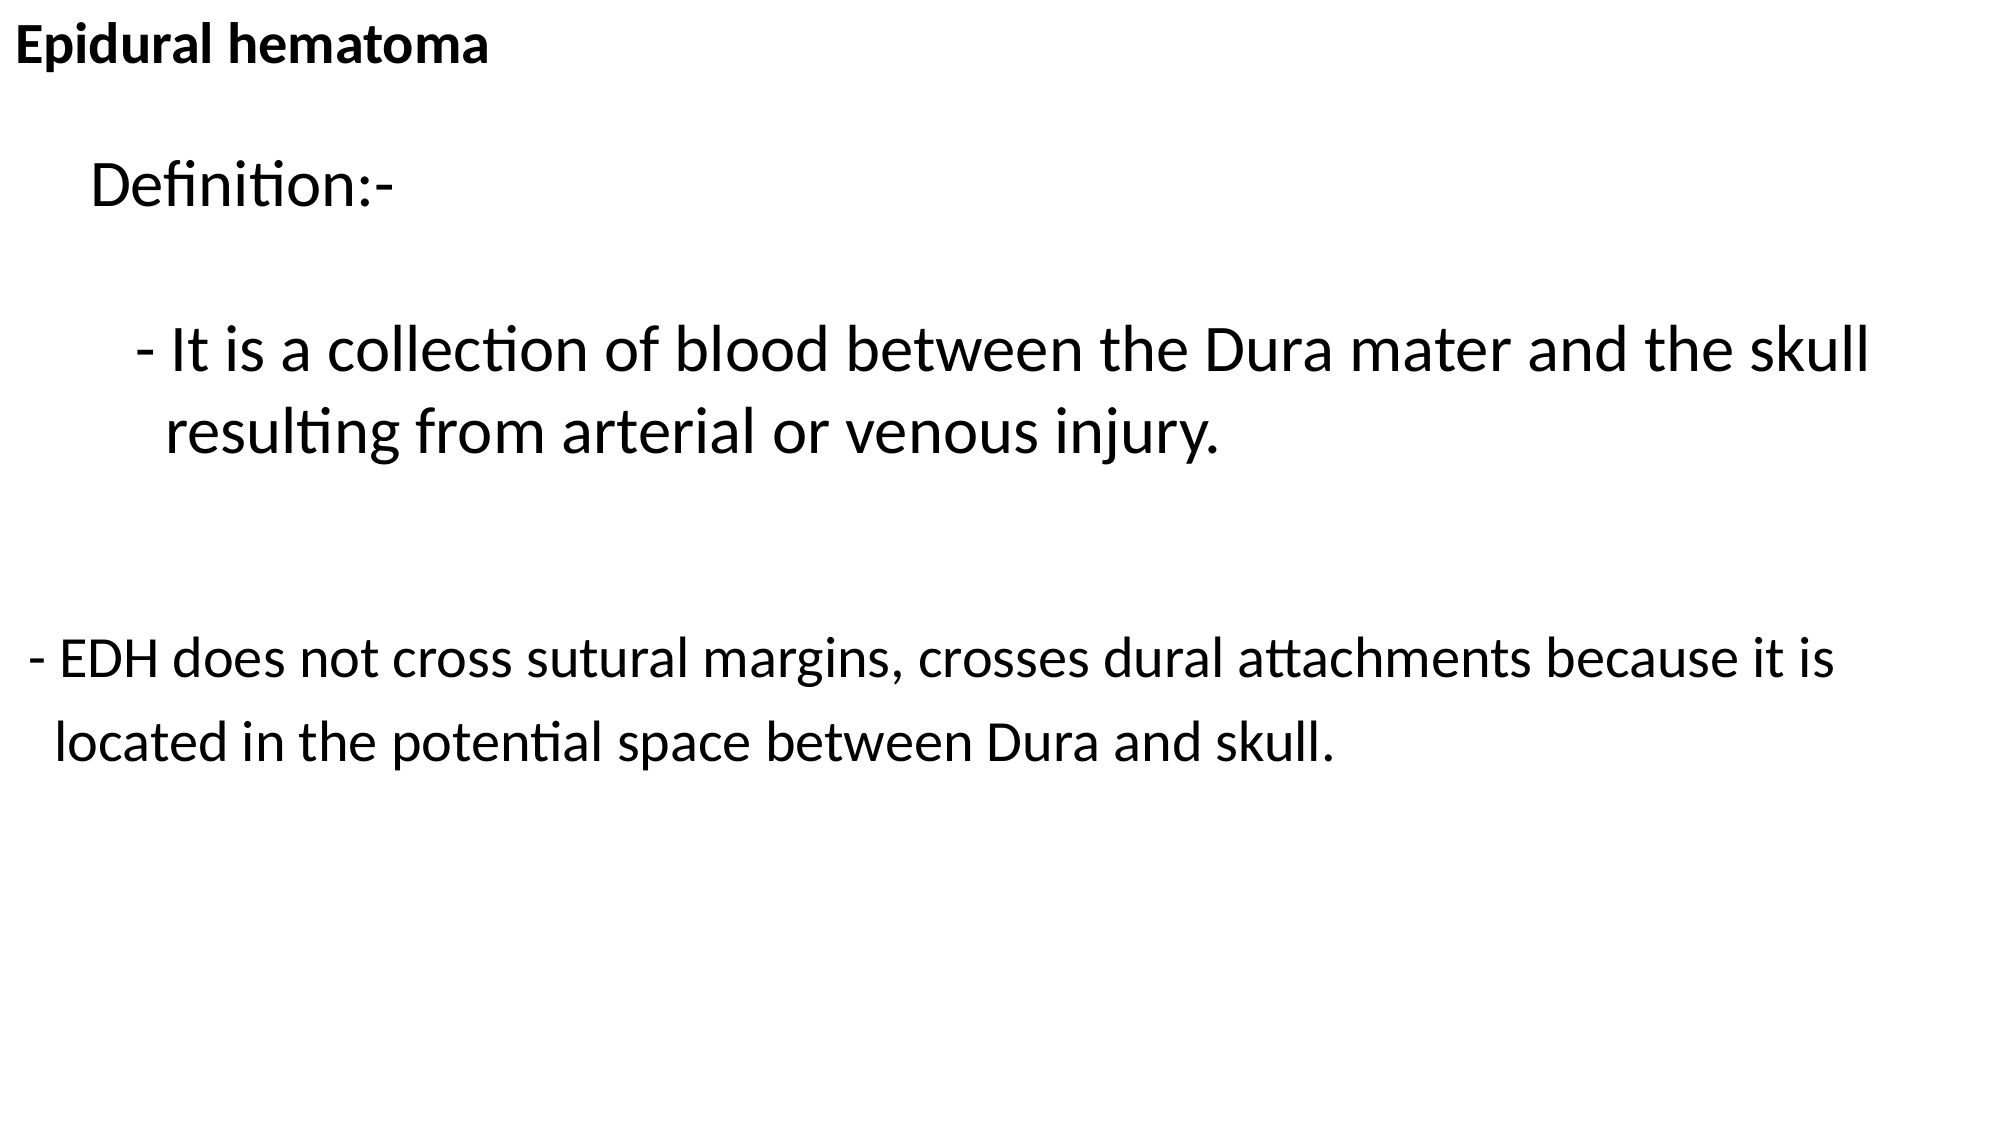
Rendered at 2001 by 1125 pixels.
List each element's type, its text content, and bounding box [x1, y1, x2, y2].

list Definition:- - It is a collection of blood between the Dura mater and the skull resulting from arterial or venous injury. - EDH does not cross sutural margins, crosses dural attachments because it is located in the potential space between Dura and skull. [0, 141, 2000, 1125]
title Epidural hematoma [0, 0, 1863, 141]
